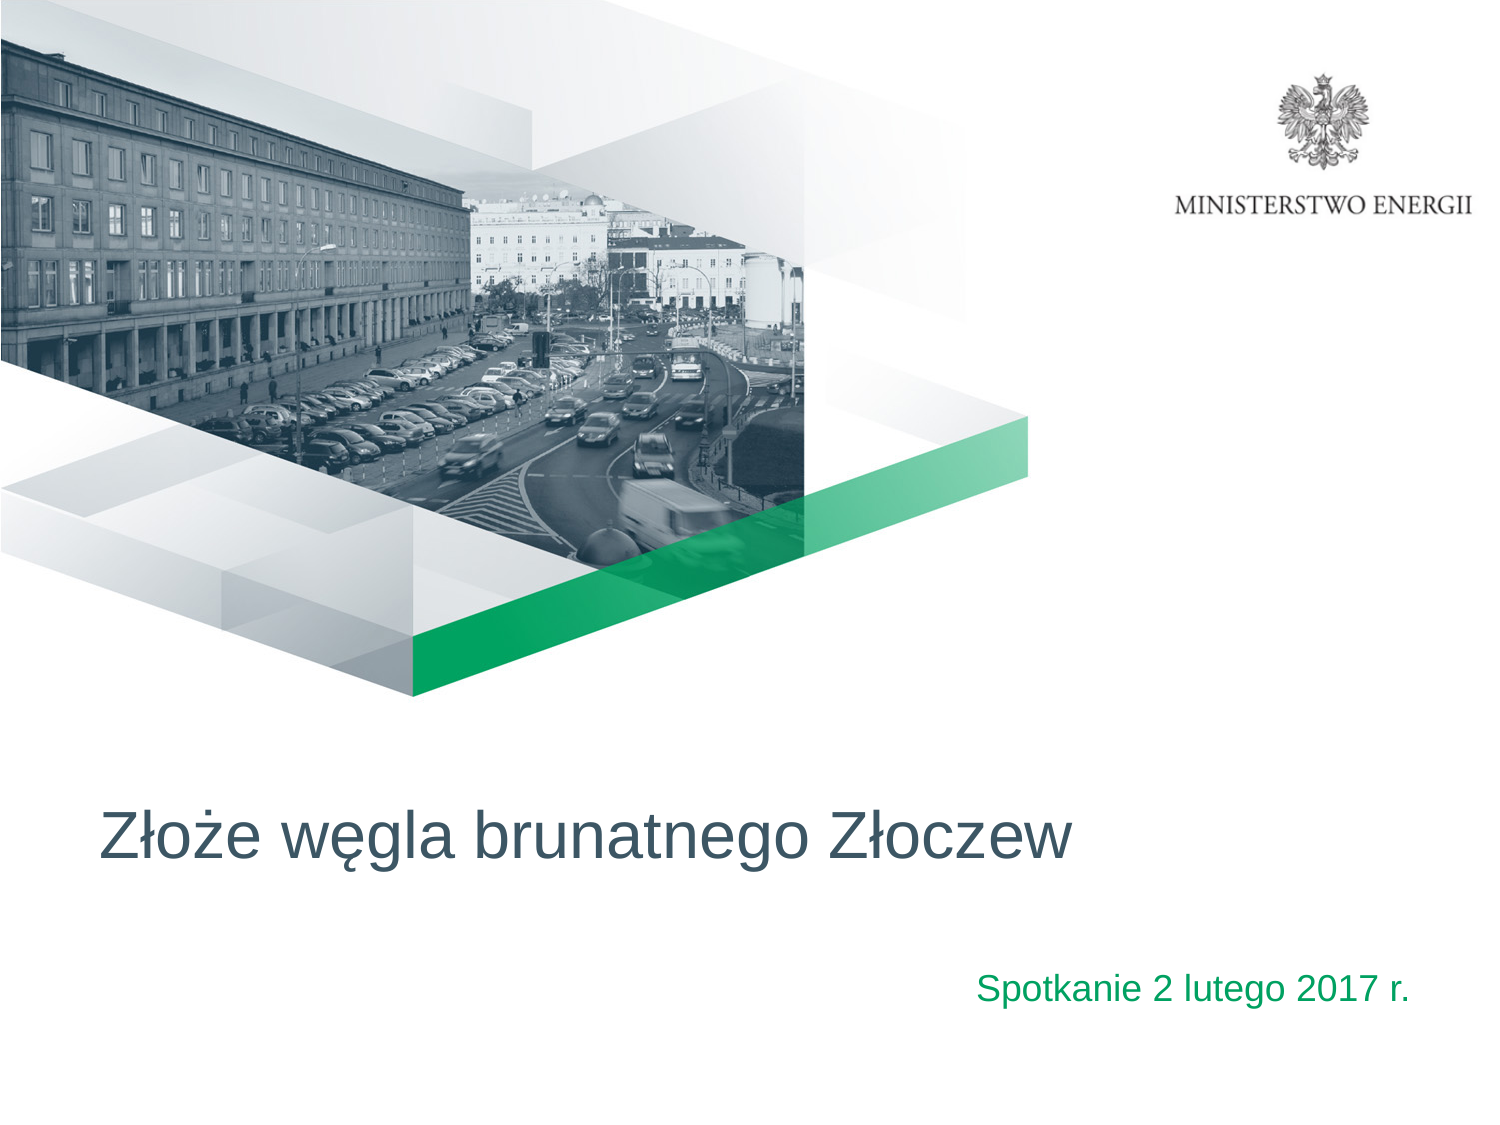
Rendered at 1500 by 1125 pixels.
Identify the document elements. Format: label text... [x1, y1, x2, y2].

title Złoże węgla brunatnego Złoczew [99, 798, 1376, 942]
subtitle Spotkanie 2 lutego 2017 r. [135, 963, 1412, 1024]
picture [0, 0, 1500, 1125]
